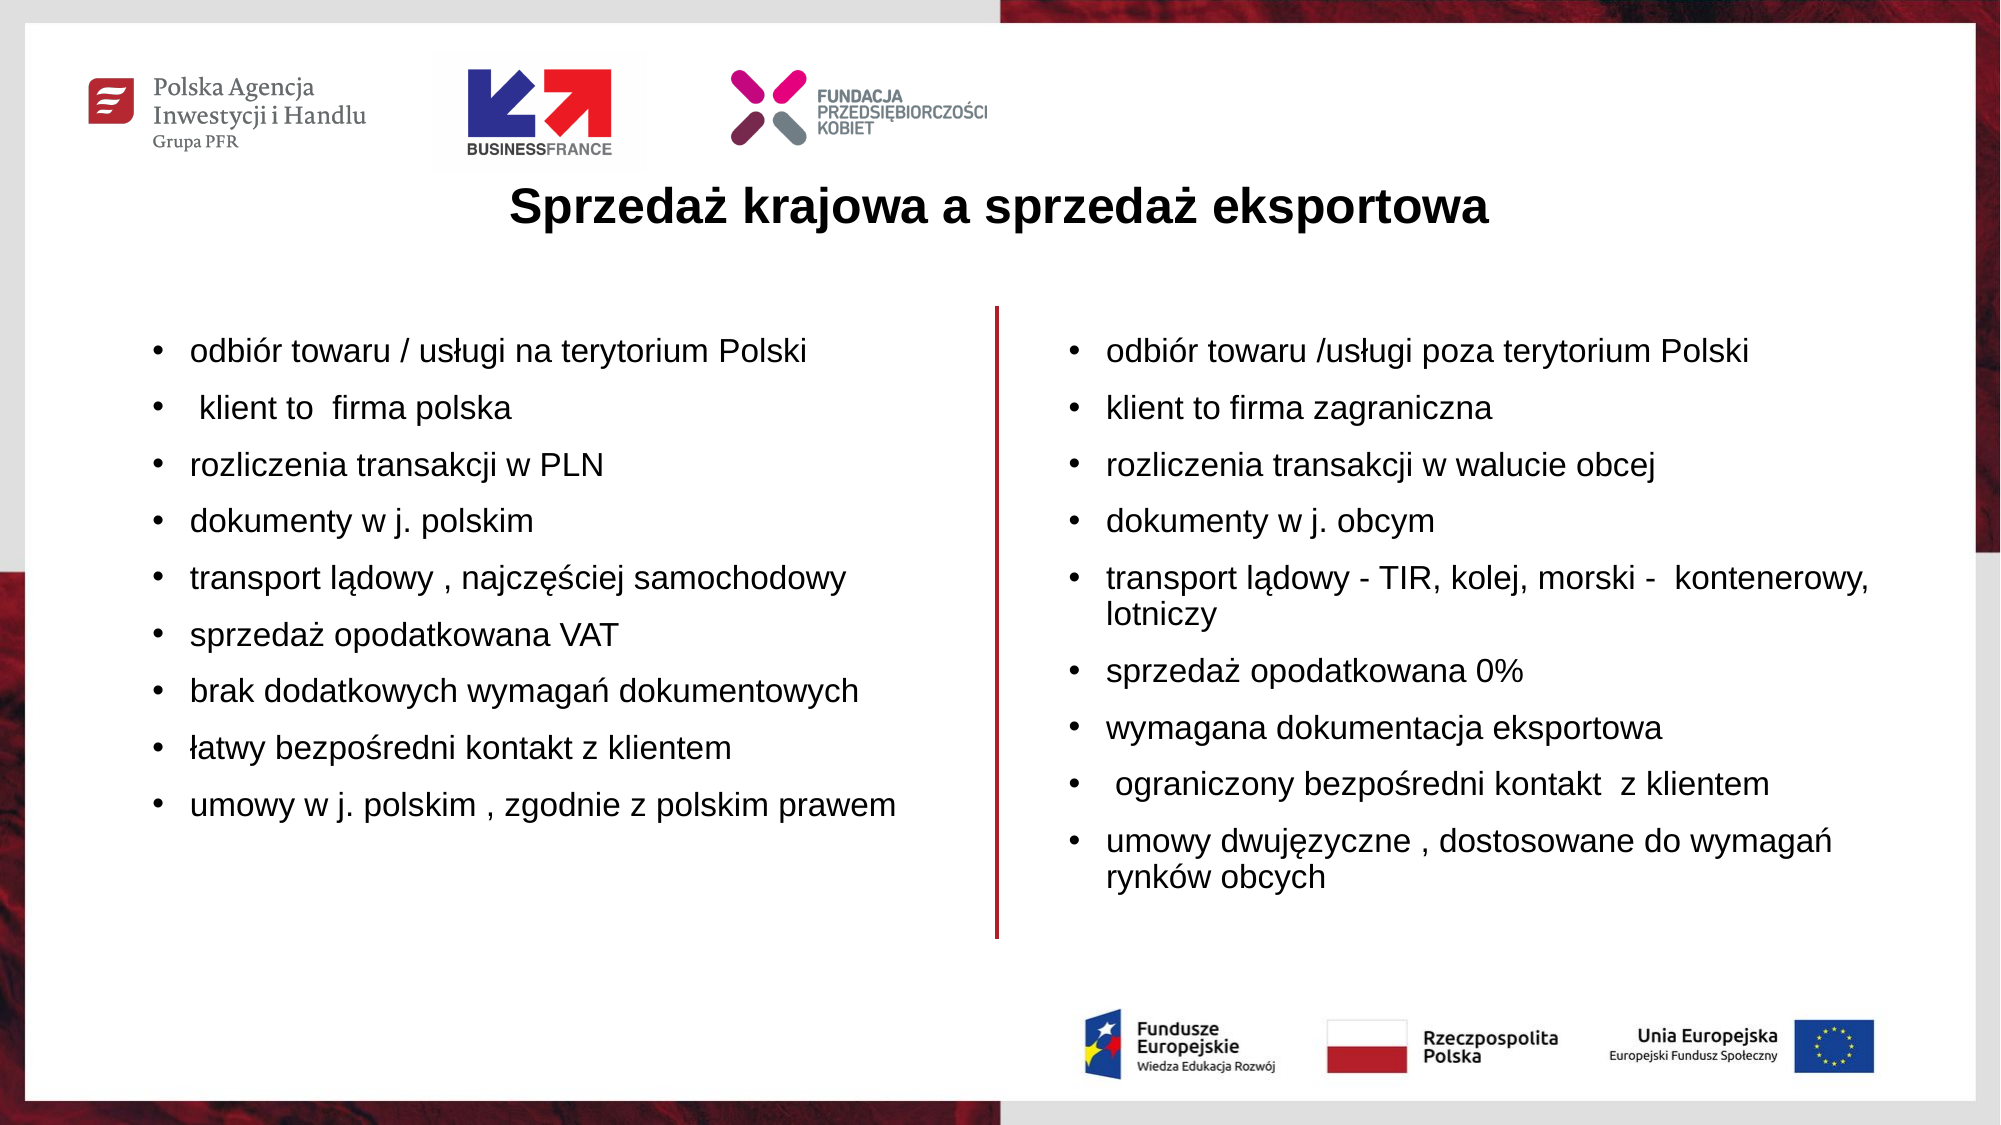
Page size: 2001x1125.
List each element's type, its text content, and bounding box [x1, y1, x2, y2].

picture [0, 0, 2001, 1125]
list odbiór towaru / usługi na terytorium Polski klient to firma polska rozliczenia transakcji w PLN dokumenty w j. polskim transport lądowy , najczęściej samochodowy sprzedaż opodatkowana VAT brak dodatkowych wymagań dokumentowych łatwy bezpośredni kontakt z klientem umowy w j. polskim , zgodnie z polskim prawem [137, 326, 1053, 1062]
title Sprzedaż krajowa a sprzedaż eksportowa [137, 98, 1863, 317]
list odbiór towaru /usługi poza terytorium Polski klient to firma zagraniczna rozliczenia transakcji w walucie obcej dokumenty w j. obcym transport lądowy - TIR, kolej, morski - kontenerowy, lotniczy sprzedaż opodatkowana 0% wymagana dokumentacja eksportowa ograniczony bezpośredni kontakt z klientem umowy dwujęzyczne , dostosowane do wymagań rynków obcych [1053, 326, 1900, 1086]
